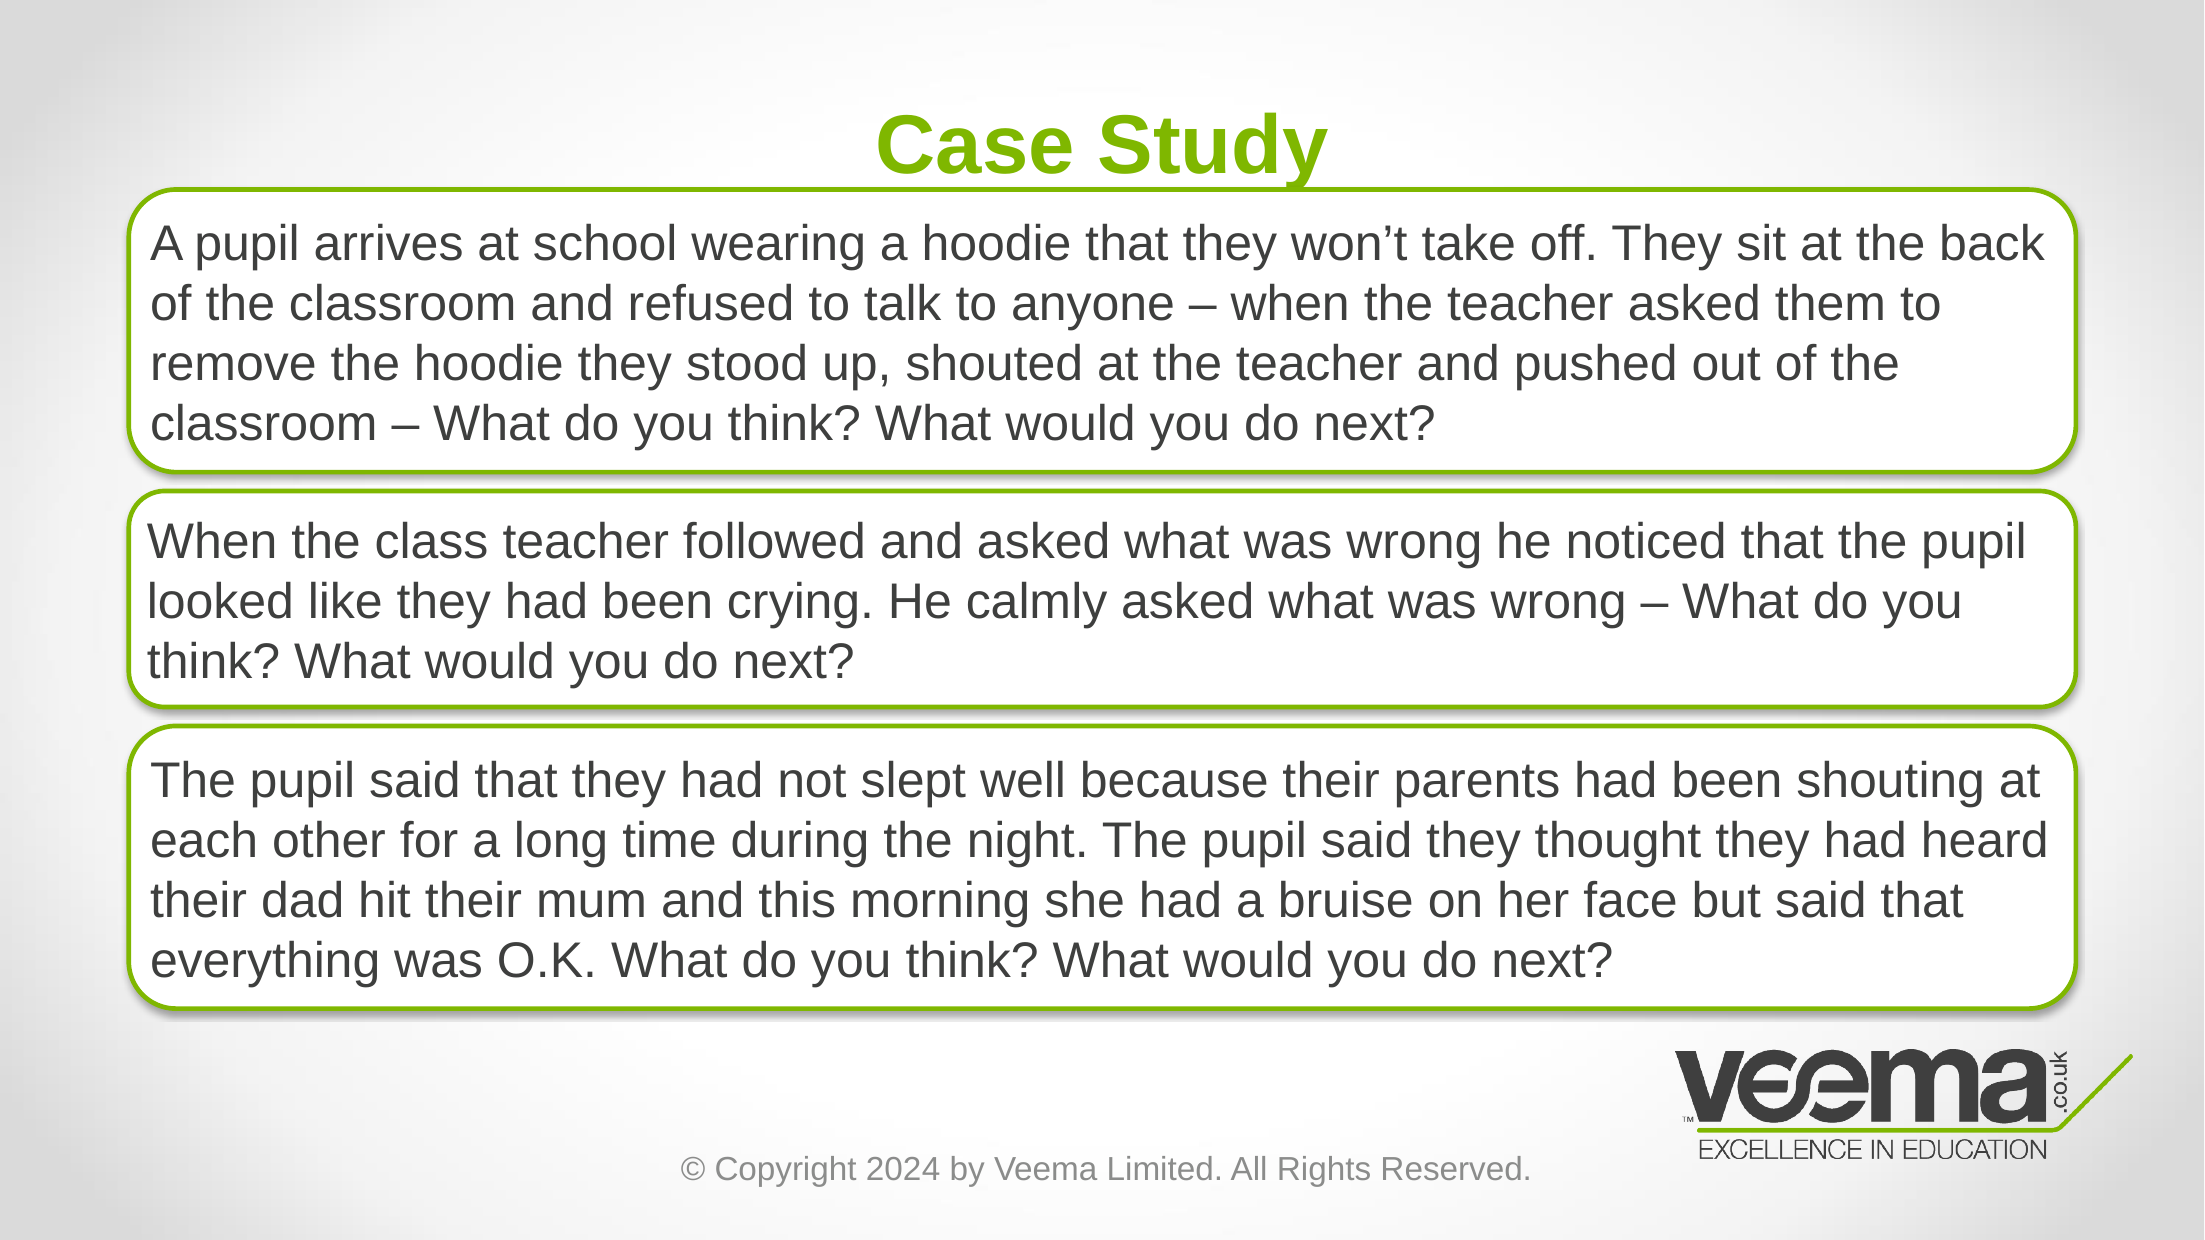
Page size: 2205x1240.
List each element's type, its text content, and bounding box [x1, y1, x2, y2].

text_box When the class teacher followed and asked what was wrong he noticed that the pupil looked like they had been crying. He calmly asked what was wrong – What do you think? What would you do next? [128, 490, 2076, 708]
text_box A pupil arrives at school wearing a hoodie that they won’t take off. They sit at the back of the classroom and refused to talk to anyone – when the teacher asked them to remove the hoodie they stood up, shouted at the teacher and pushed out of the classroom – What do you think? What would you do next? [128, 189, 2076, 473]
text_box The pupil said that they had not slept well because their parents had been shouting at each other for a long time during the night. The pupil said they thought they had heard their dad hit their mum and this morning she had a bruise on her face but said that everything was O.K. What do you think? What would you do next? [128, 725, 2076, 1009]
picture [0, 0, 2205, 1240]
title Case Study [109, 82, 2095, 290]
